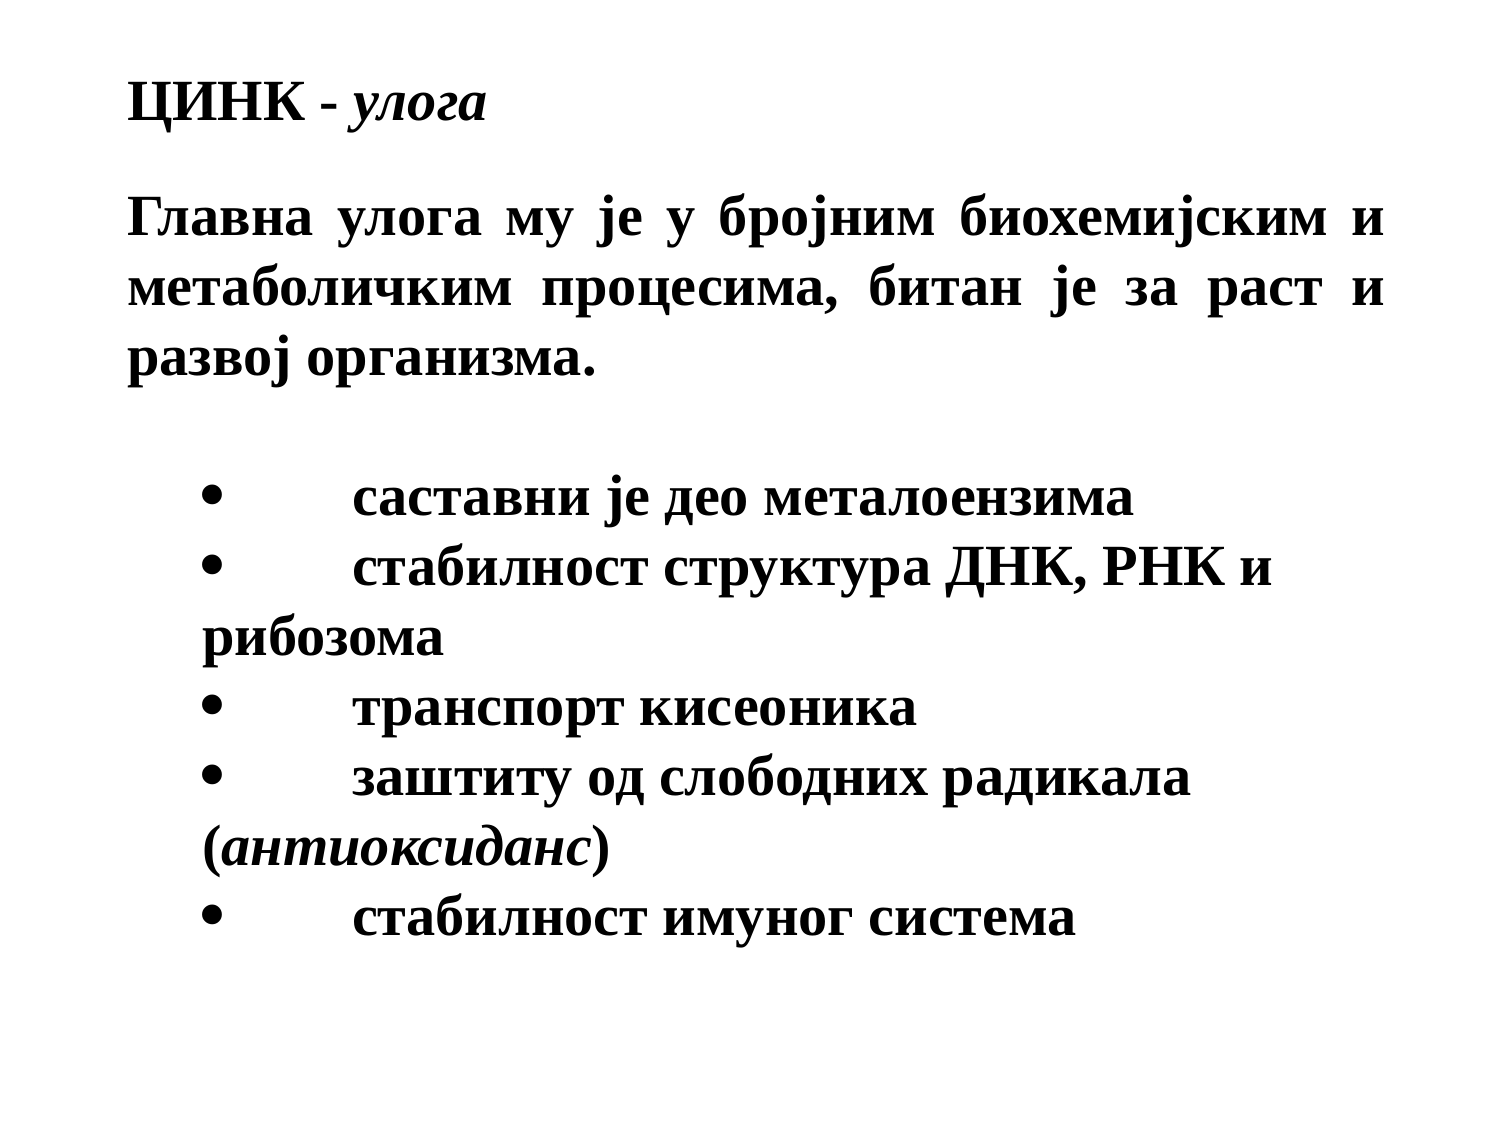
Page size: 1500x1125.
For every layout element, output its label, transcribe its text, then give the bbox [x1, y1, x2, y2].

text_box ЦИНК - улога Главна улога му је у бројним биохемијским и метаболичким процесима, битан је за раст и развој организма. · саставни је део металоензима · стабилност структура ДНК, РНК и рибозома · транспорт кисеоника · заштиту од слободних радикала (антиоксиданс) · стабилност имуног система [112, 54, 1400, 955]
